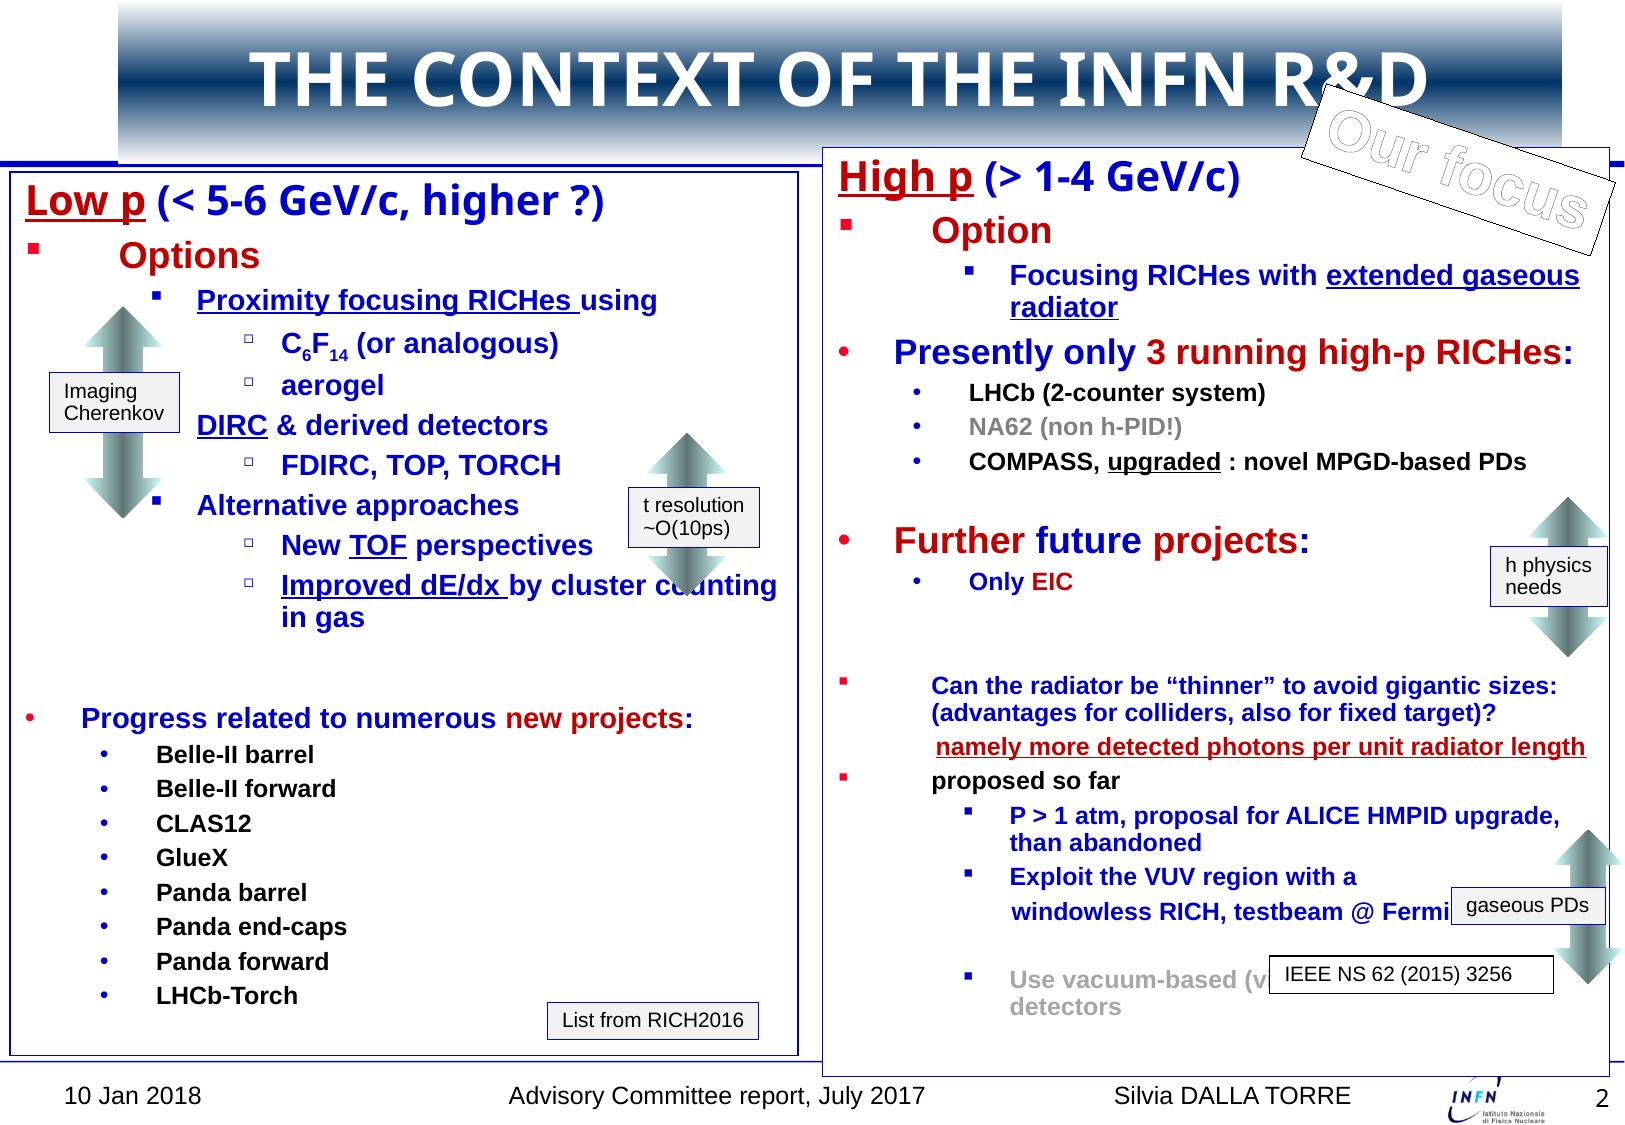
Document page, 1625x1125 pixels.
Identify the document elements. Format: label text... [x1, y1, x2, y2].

text_box List from RICH2016 [547, 1002, 759, 1040]
text_box [1528, 607, 1608, 657]
text_box Imaging Cherenkov [49, 372, 180, 433]
text_box [647, 548, 727, 596]
text_box t resolution ~O(10ps) [628, 487, 760, 548]
text_box gaseous PDs [1451, 887, 1606, 925]
text_box [83, 433, 163, 519]
list Low p (< 5-6 GeV/c, higher ?) Options Proximity focusing RICHes using C6F14 (or analogous) aerogel DIRC & derived detectors FDIRC, TOP, TORCH Alternative approaches New TOF perspectives Improved dE/dx by cluster counting in gas Progress related to numerous new projects: Belle-II barrel Belle-II forward CLAS12 GlueX Panda barrel Panda end-caps Panda forward LHCb-Torch [9, 171, 799, 1056]
text_box [1553, 925, 1623, 984]
text_box [1553, 829, 1623, 887]
picture [1445, 1077, 1546, 1125]
text_box IEEE NS 62 (2015) 3256 [1269, 955, 1554, 994]
text_box High p (> 1-4 GeV/c) Option Focusing RICHes with extended gaseous radiator Presently only 3 running high-p RICHes: LHCb (2-counter system) NA62 (non h-PID!) COMPASS, upgraded : novel MPGD-based PDs Further future projects: Only EIC Can the radiator be “thinner” to avoid gigantic sizes: (advantages for colliders, also for fixed target)? namely more detected photons per unit radiator length proposed so far P > 1 atm, proposal for ALICE HMPID upgrade, than abandoned Exploit the VUV region with a windowless RICH, testbeam @ Fermilab Use vacuum-based (visible light) photon detectors [822, 147, 1610, 1077]
text_box Our focus [1301, 83, 1616, 256]
title THE CONTEXT OF THE INFN R&D [118, 1, 1563, 164]
text_box [647, 433, 727, 487]
text_box [83, 306, 163, 372]
text_box h physics needs [1490, 546, 1608, 607]
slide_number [48, 1095, 1431, 1125]
text_box [1528, 497, 1608, 546]
